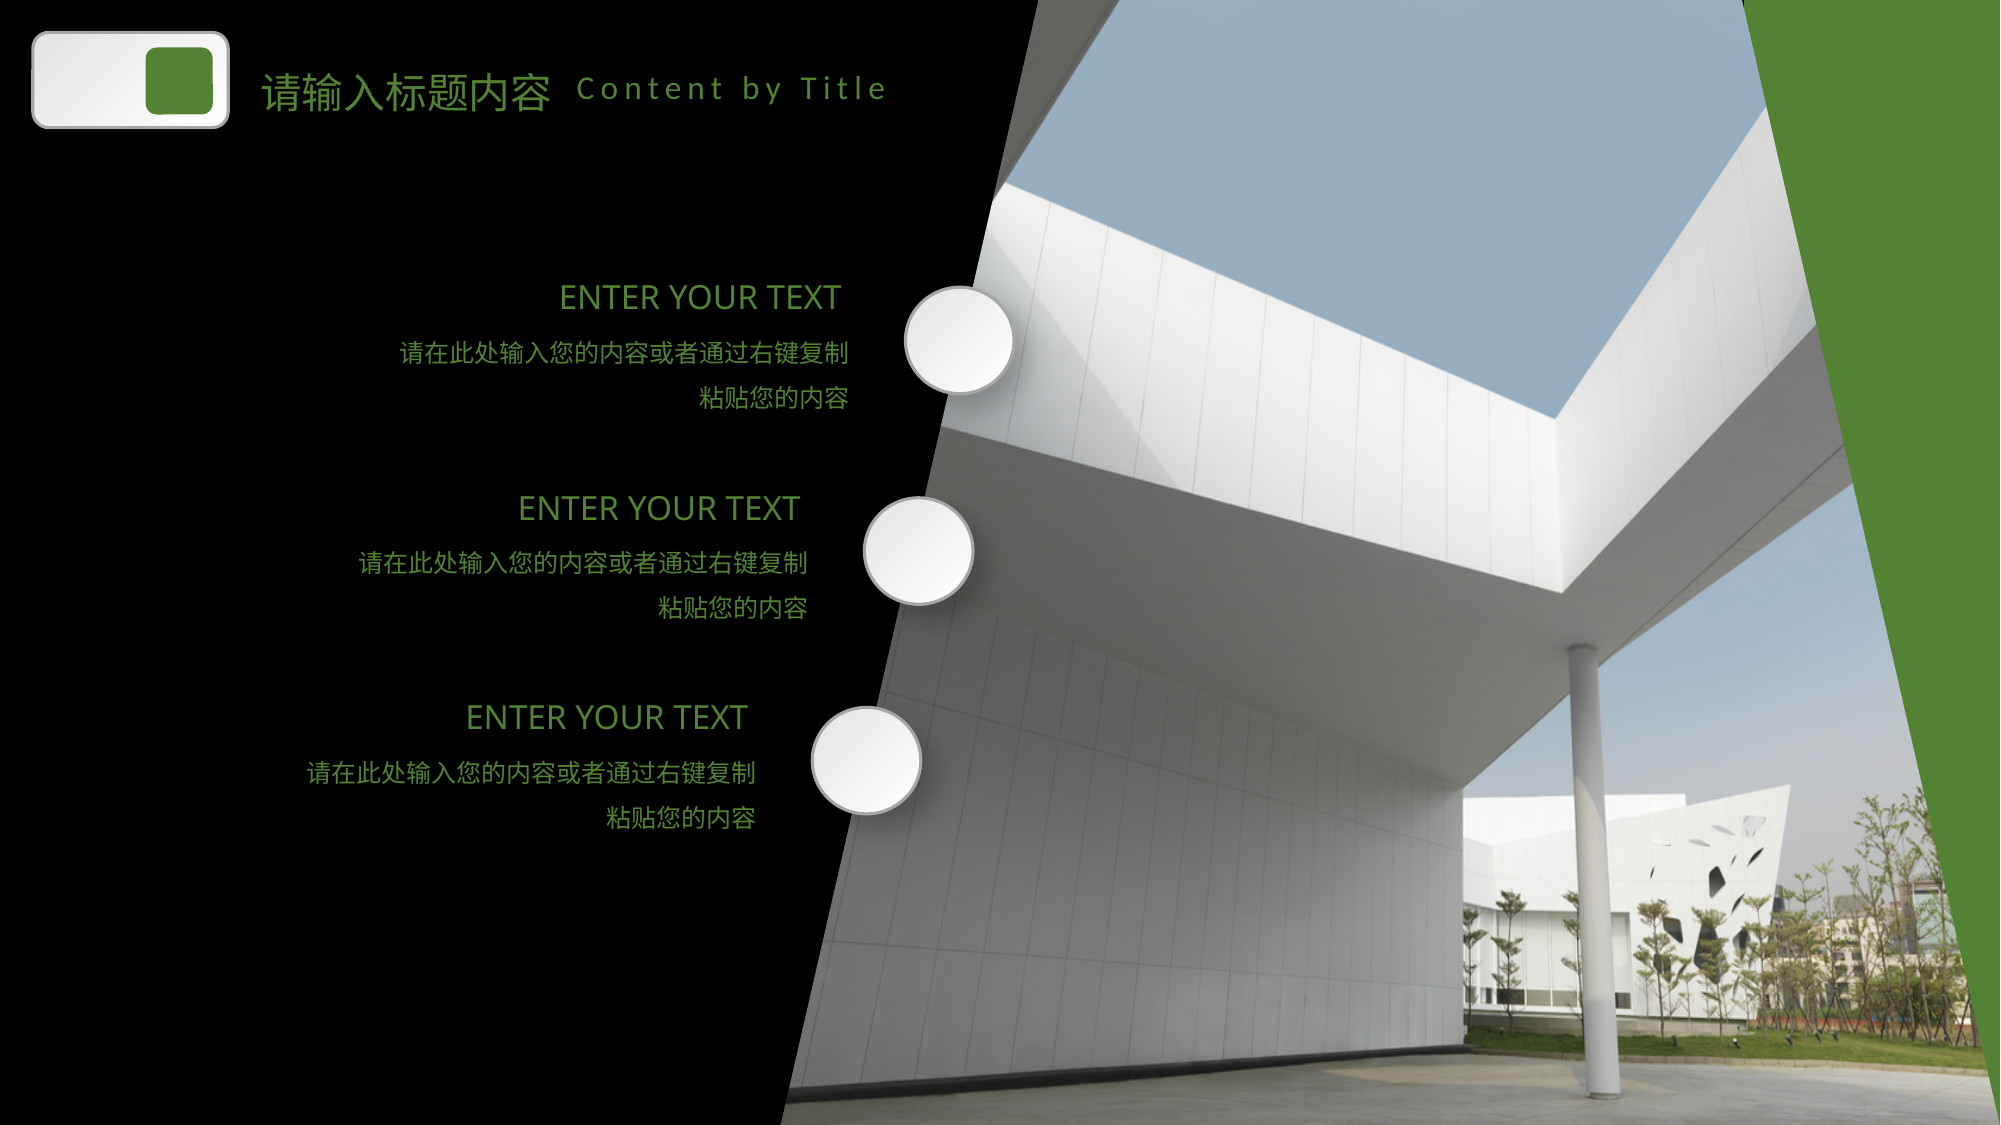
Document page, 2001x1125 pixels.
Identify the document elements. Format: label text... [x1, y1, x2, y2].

text_box ENTER YOUR TEXT [450, 689, 780, 745]
text_box 请输入标题内容 [245, 34, 710, 125]
picture [780, 0, 2000, 1125]
text_box 请在此处输入您的内容或者通过右键复制粘贴您的内容 [361, 314, 780, 420]
text_box 请在此处输入您的内容或者通过右键复制粘贴您的内容 [267, 735, 772, 840]
text_box Content by Title [710, 58, 780, 114]
text_box ENTER YOUR TEXT [543, 269, 780, 314]
text_box ENTER YOUR TEXT [502, 479, 780, 525]
text_box 请在此处输入您的内容或者通过右键复制粘贴您的内容 [320, 525, 780, 631]
